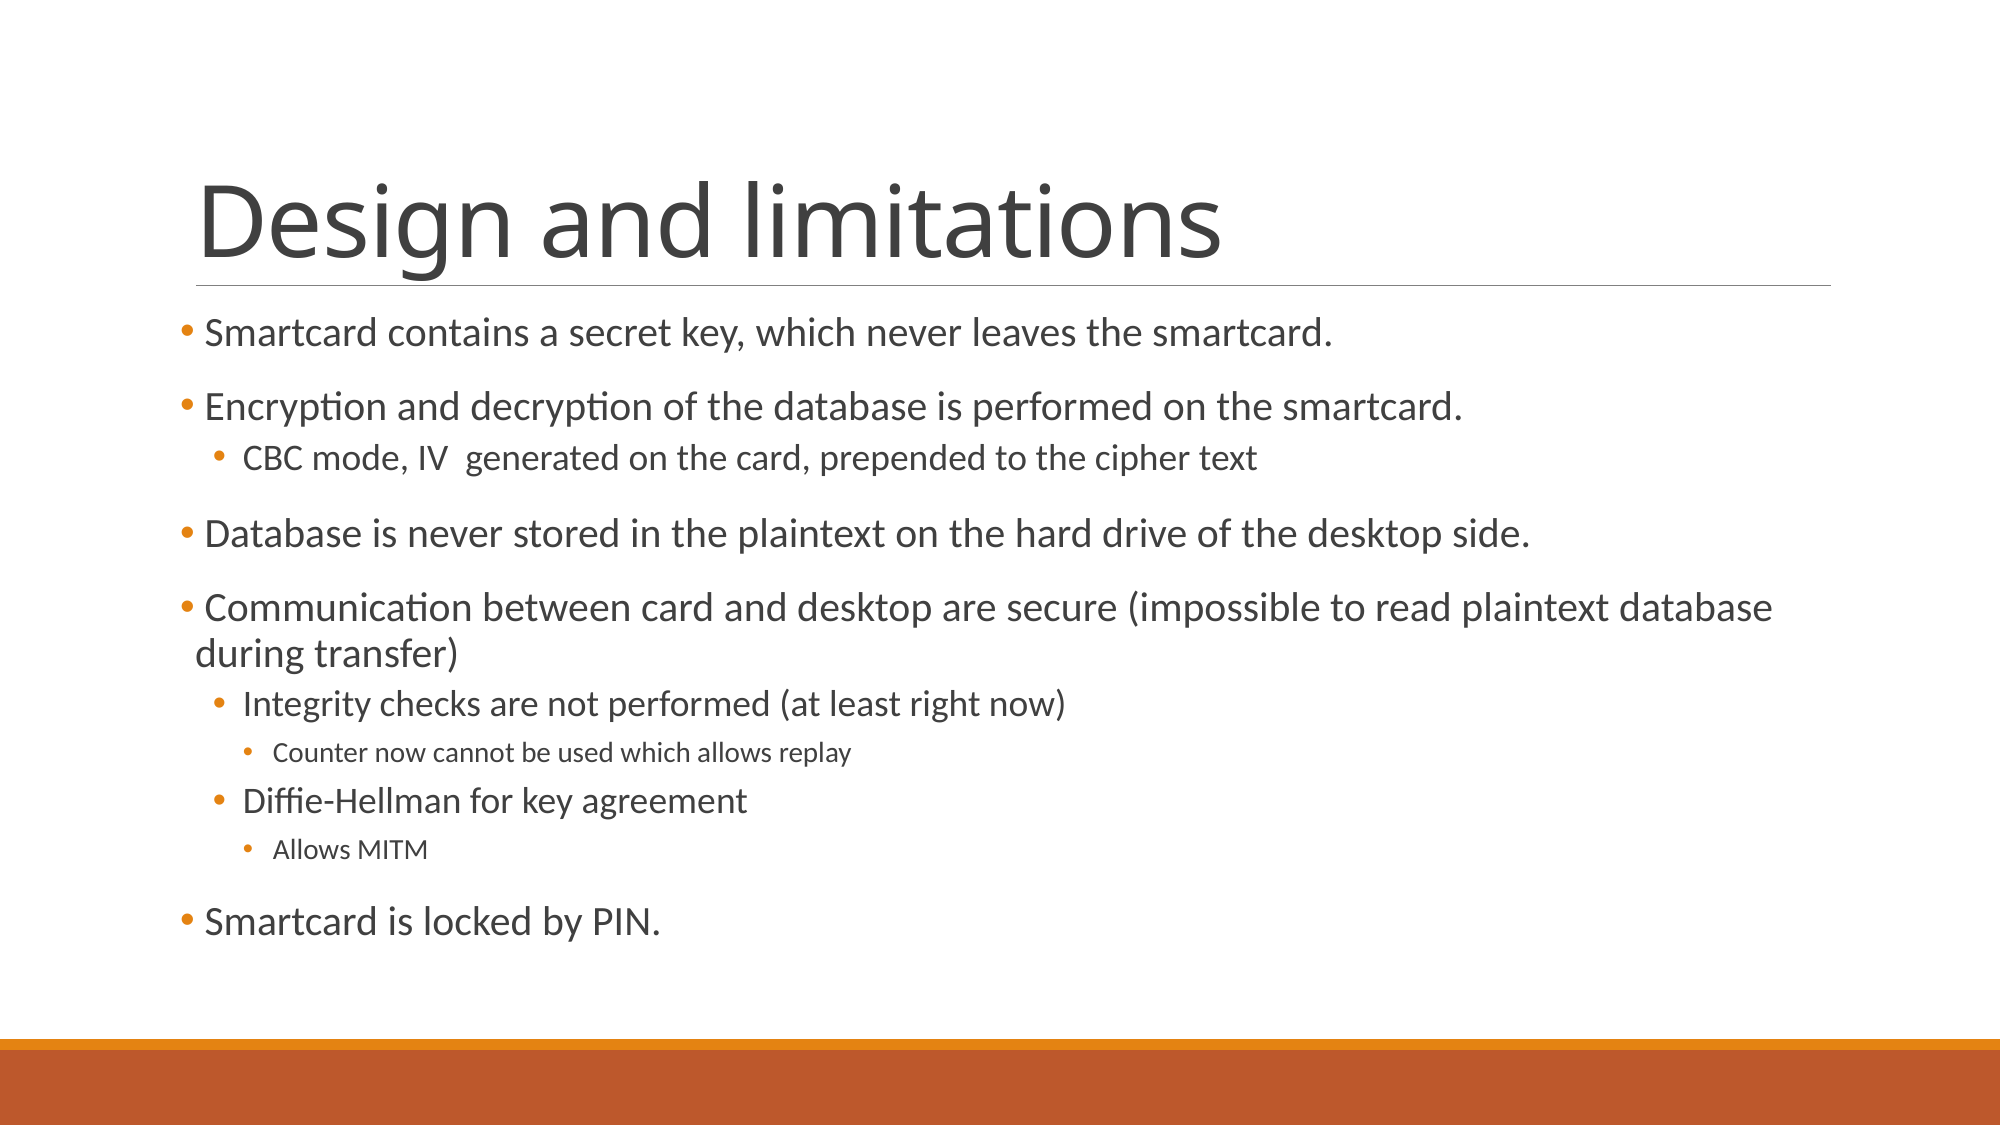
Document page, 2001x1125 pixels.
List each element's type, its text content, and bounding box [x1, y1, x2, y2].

title Design and limitations [180, 47, 1830, 285]
list Smartcard contains a secret key, which never leaves the smartcard. Encryption and decryption of the database is performed on the smartcard. CBC mode, IV generated on the card, prepended to the cipher text Database is never stored in the plaintext on the hard drive of the desktop side. Communication between card and desktop are secure (impossible to read plaintext database during transfer) Integrity checks are not performed (at least right now) Counter now cannot be used which allows replay Diffie-Hellman for key agreement Allows MITM Smartcard is locked by PIN. [180, 302, 1830, 963]
